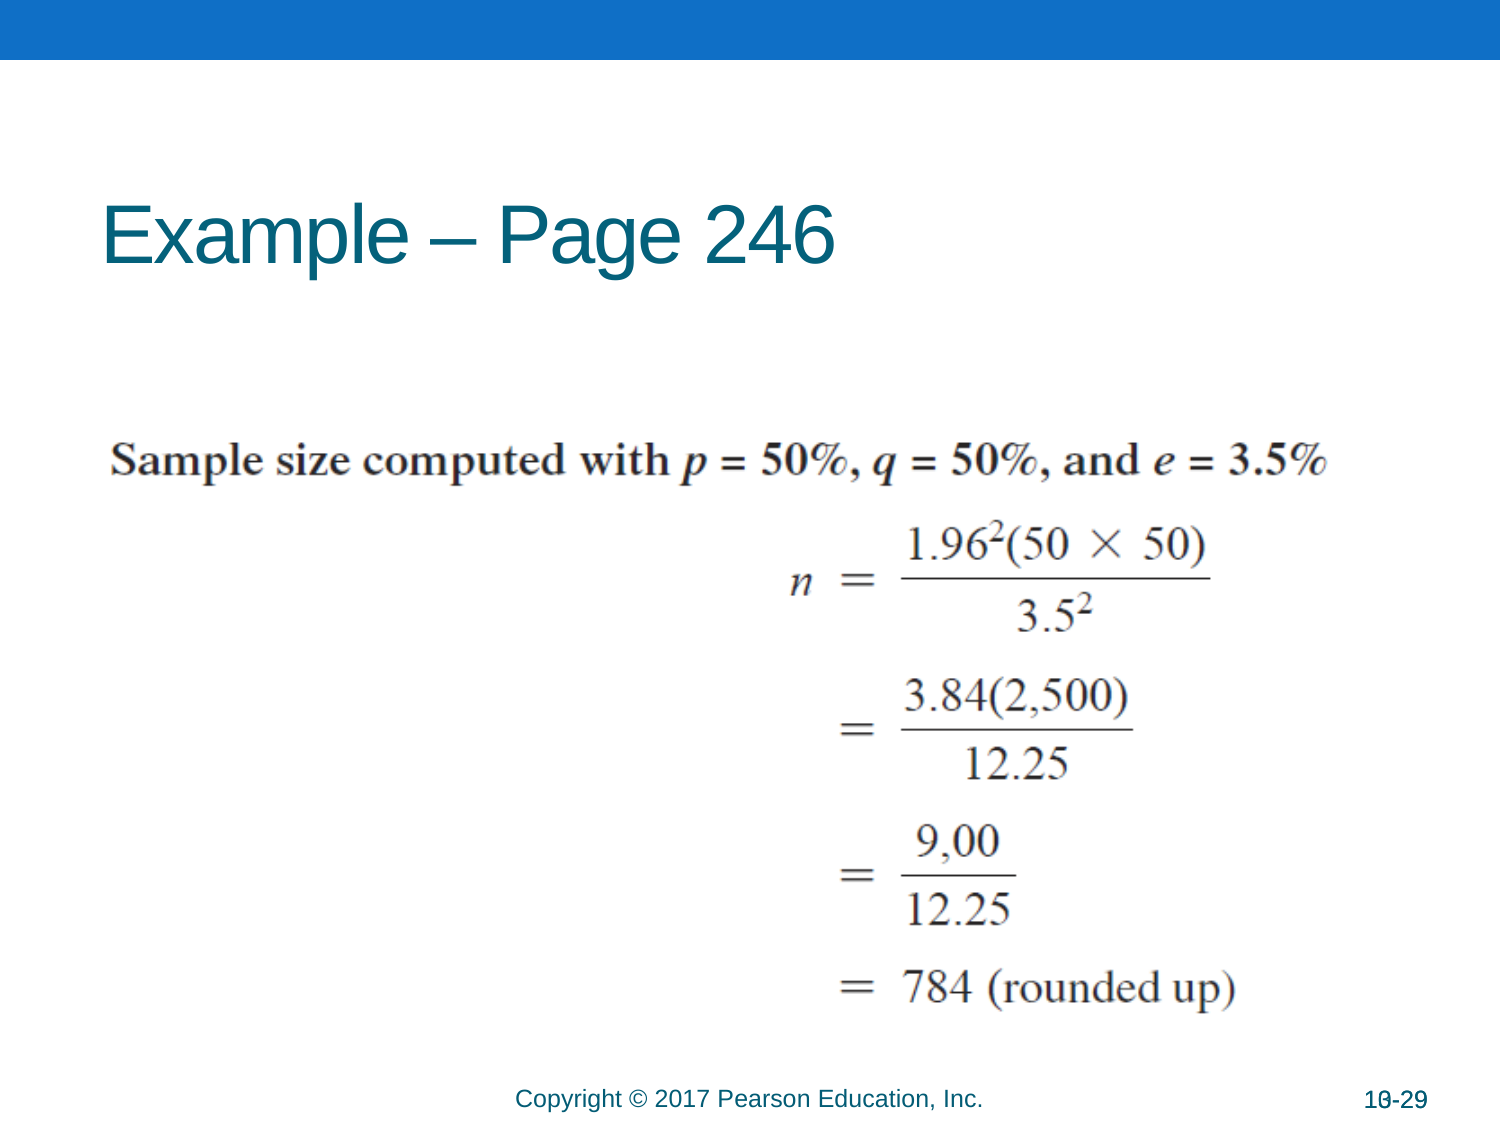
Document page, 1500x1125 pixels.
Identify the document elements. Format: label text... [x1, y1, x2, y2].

picture [85, 416, 1396, 1038]
title Example – Page 246 [85, 136, 1448, 324]
picture [641, 1100, 647, 1107]
